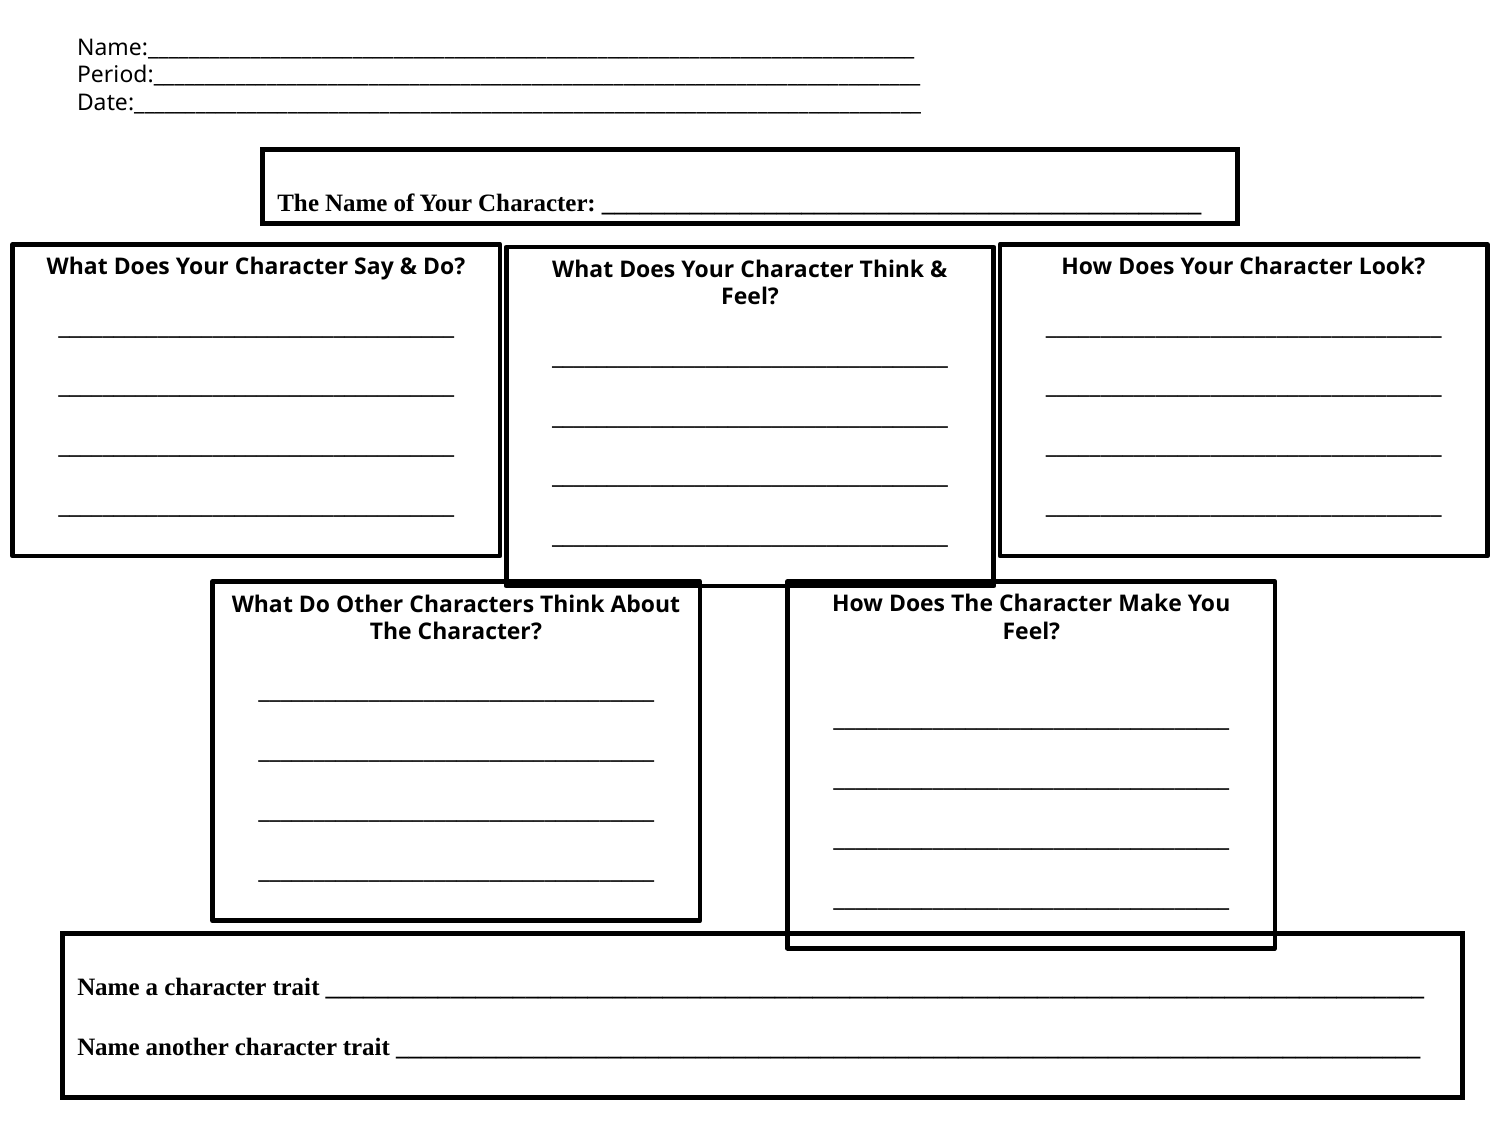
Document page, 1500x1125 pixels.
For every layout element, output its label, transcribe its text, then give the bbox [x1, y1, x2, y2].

text_box How Does Your Character Look? ____________________________________ ____________________________________ ____________________________________ ____________________________________ [999, 244, 1488, 557]
text_box The Name of Your Character: ________________________________________________ [262, 149, 1238, 224]
text_box What Do Other Characters Think About The Character? ____________________________________ ____________________________________ ____________________________________ ____________________________________ [212, 581, 700, 921]
text_box What Does Your Character Think & Feel? ____________________________________ ____________________________________ ____________________________________ ____________________________________ [506, 246, 994, 587]
text_box What Does Your Character Say & Do? ____________________________________ ____________________________________ ____________________________________ ____________________________________ [12, 244, 500, 557]
text_box How Does The Character Make You Feel? ____________________________________ ____________________________________ ____________________________________ ____________________________________ [787, 581, 1275, 949]
text_box Name:___________________________________________________________________________ Period:___________________________________________________________________________ Date:_____________________________________________________________________________ [62, 24, 1175, 123]
text_box Name a character trait ________________________________________________________________________________________ Name another character trait __________________________________________________________________________________ [62, 933, 1463, 1098]
